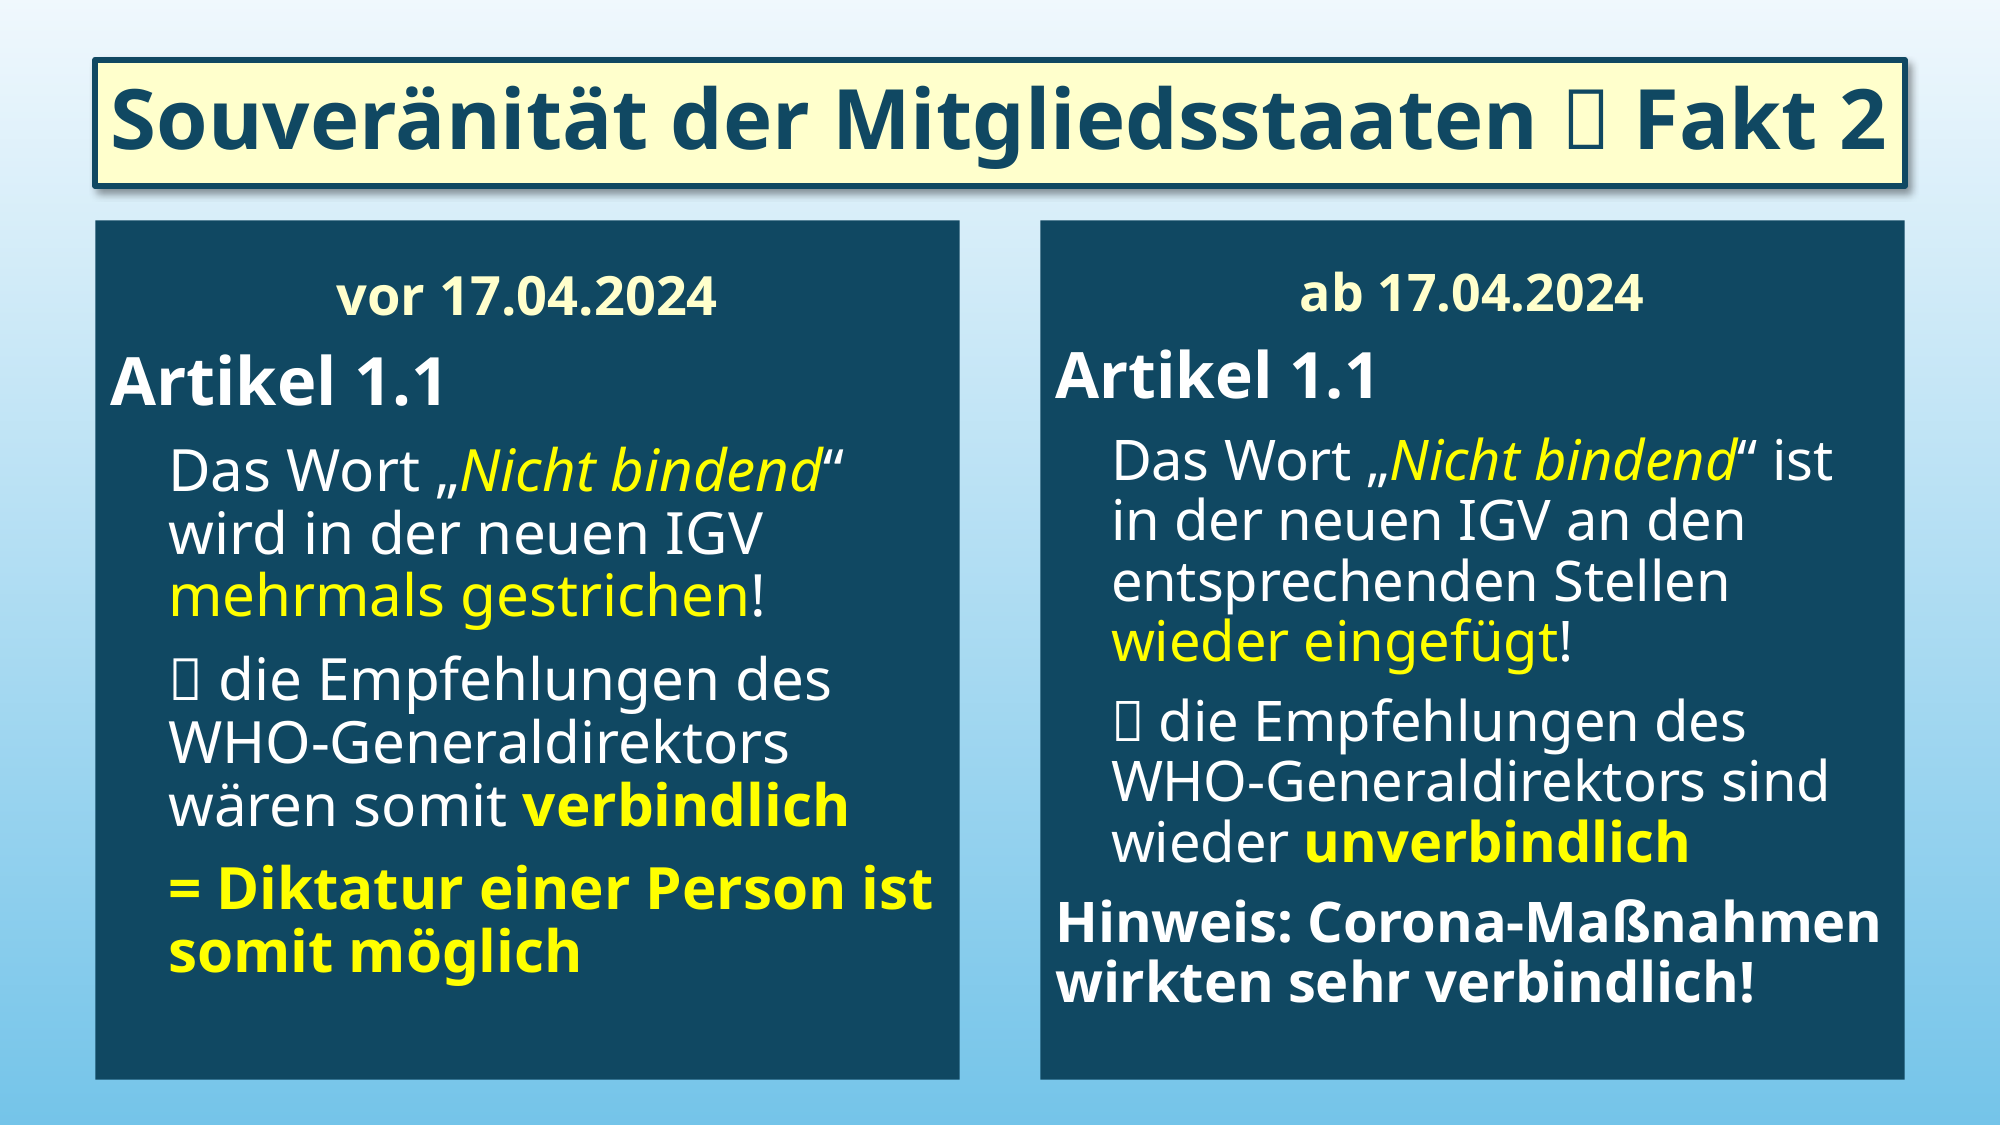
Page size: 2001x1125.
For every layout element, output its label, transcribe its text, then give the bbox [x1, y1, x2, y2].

list vor 17.04.2024 Artikel 1.1 Das Wort „Nicht bindend“ wird in der neuen IGV mehrmals gestrichen!  die Empfehlungen des WHO-Generaldirektors wären somit verbindlich = Diktatur einer Person ist somit möglich [95, 220, 960, 1080]
text_box ab 17.04.2024 Artikel 1.1 Das Wort „Nicht bindend“ ist in der neuen IGV an den entsprechenden Stellen wieder eingefügt!  die Empfehlungen des WHO-Generaldirektors sind wieder unverbindlich Hinweis: Corona-Maßnahmen wirkten sehr verbindlich! [1040, 220, 1905, 1080]
title Souveränität der Mitgliedsstaaten  Fakt 2 [95, 59, 1905, 186]
